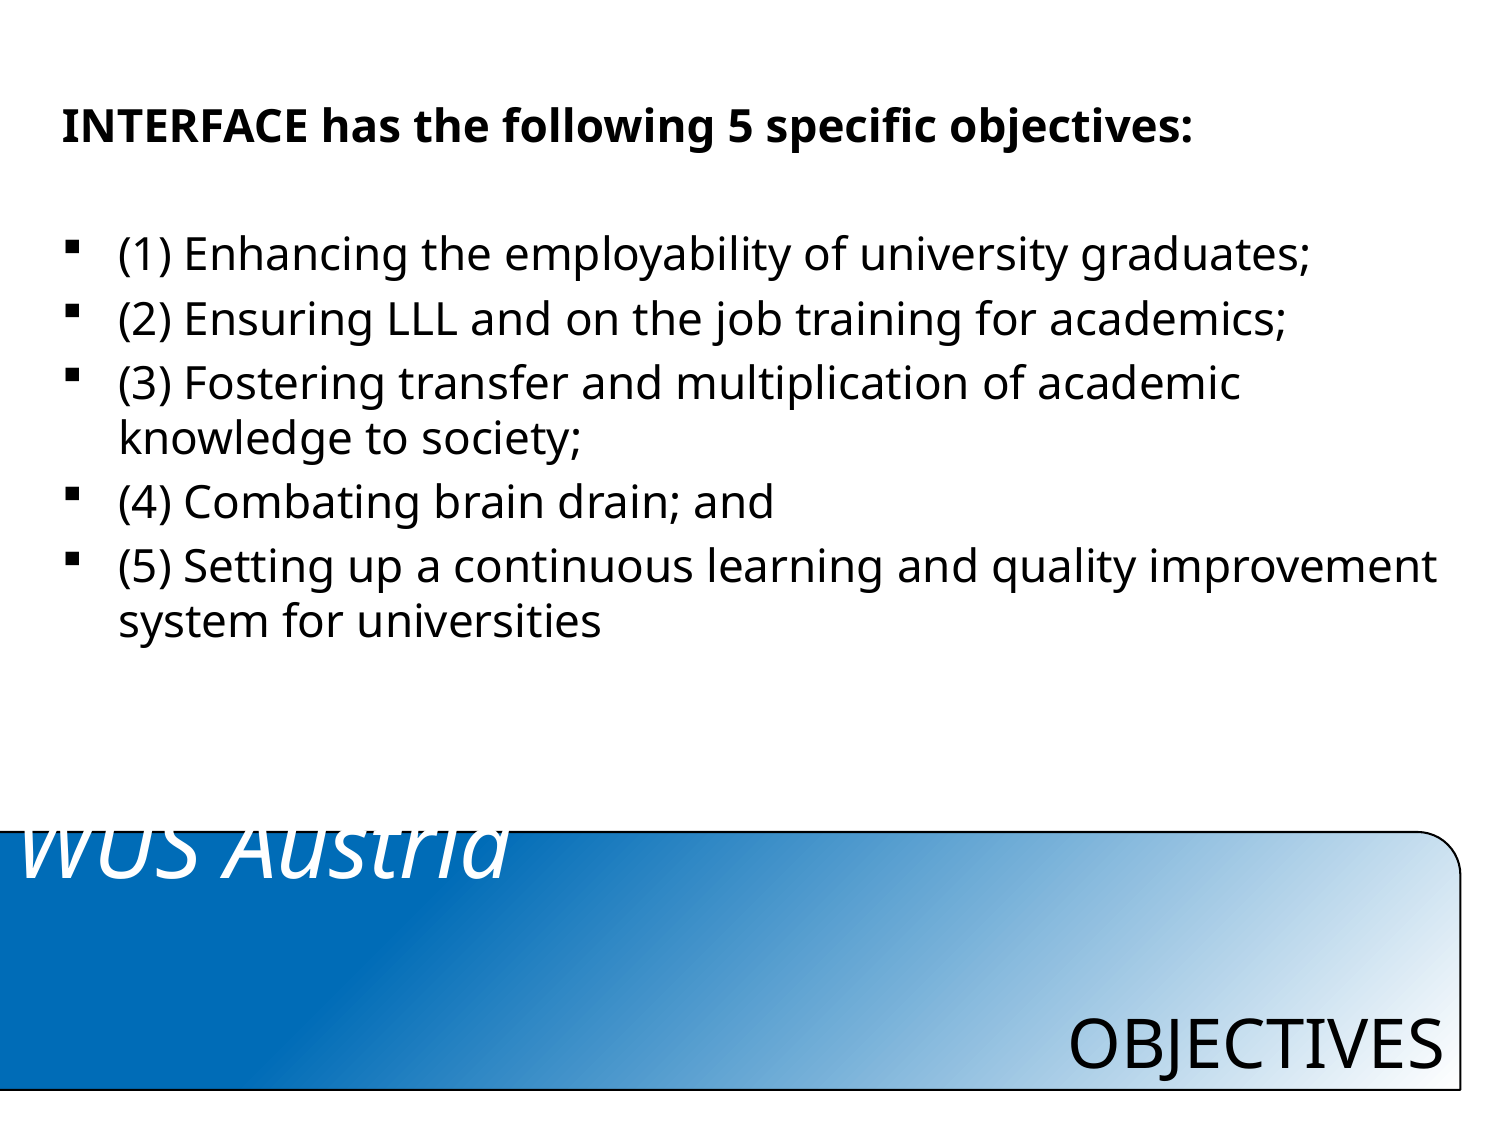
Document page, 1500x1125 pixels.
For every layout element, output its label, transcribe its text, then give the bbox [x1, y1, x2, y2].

title OBJECTIVES [338, 960, 1462, 1092]
list INTERFACE has the following 5 specific objectives: (1) Enhancing the employability of university graduates; (2) Ensuring LLL and on the job training for academics; (3) Fostering transfer and multiplication of academic knowledge to society; (4) Combating brain drain; and (5) Setting up a continuous learning and quality improvement system for universities [46, 34, 1466, 813]
